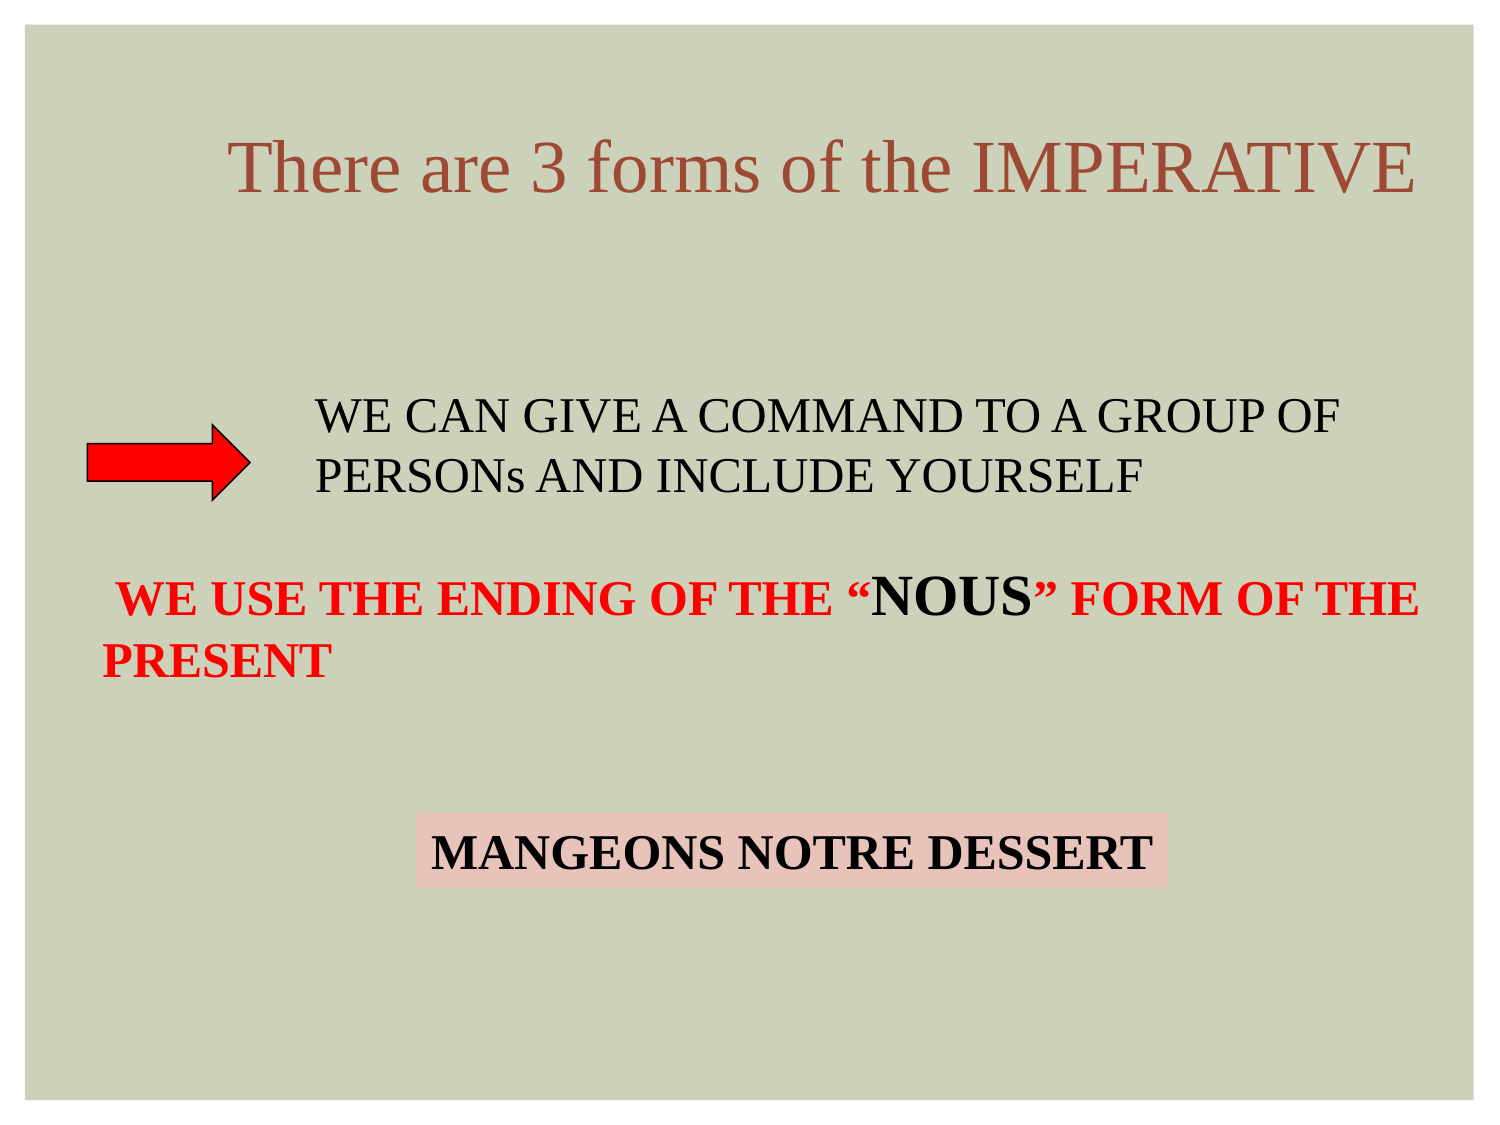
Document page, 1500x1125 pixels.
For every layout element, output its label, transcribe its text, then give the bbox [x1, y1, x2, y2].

text_box WE USE THE ENDING OF THE “NOUS” FORM OF THE PRESENT [87, 549, 1450, 695]
text_box [87, 424, 250, 500]
text_box WE CAN GIVE A COMMAND TO A GROUP OF PERSONs AND INCLUDE YOURSELF [300, 374, 1450, 510]
text_box There are 3 forms of the IMPERATIVE [87, 110, 1488, 300]
text_box MANGEONS NOTRE DESSERT [416, 812, 1169, 888]
